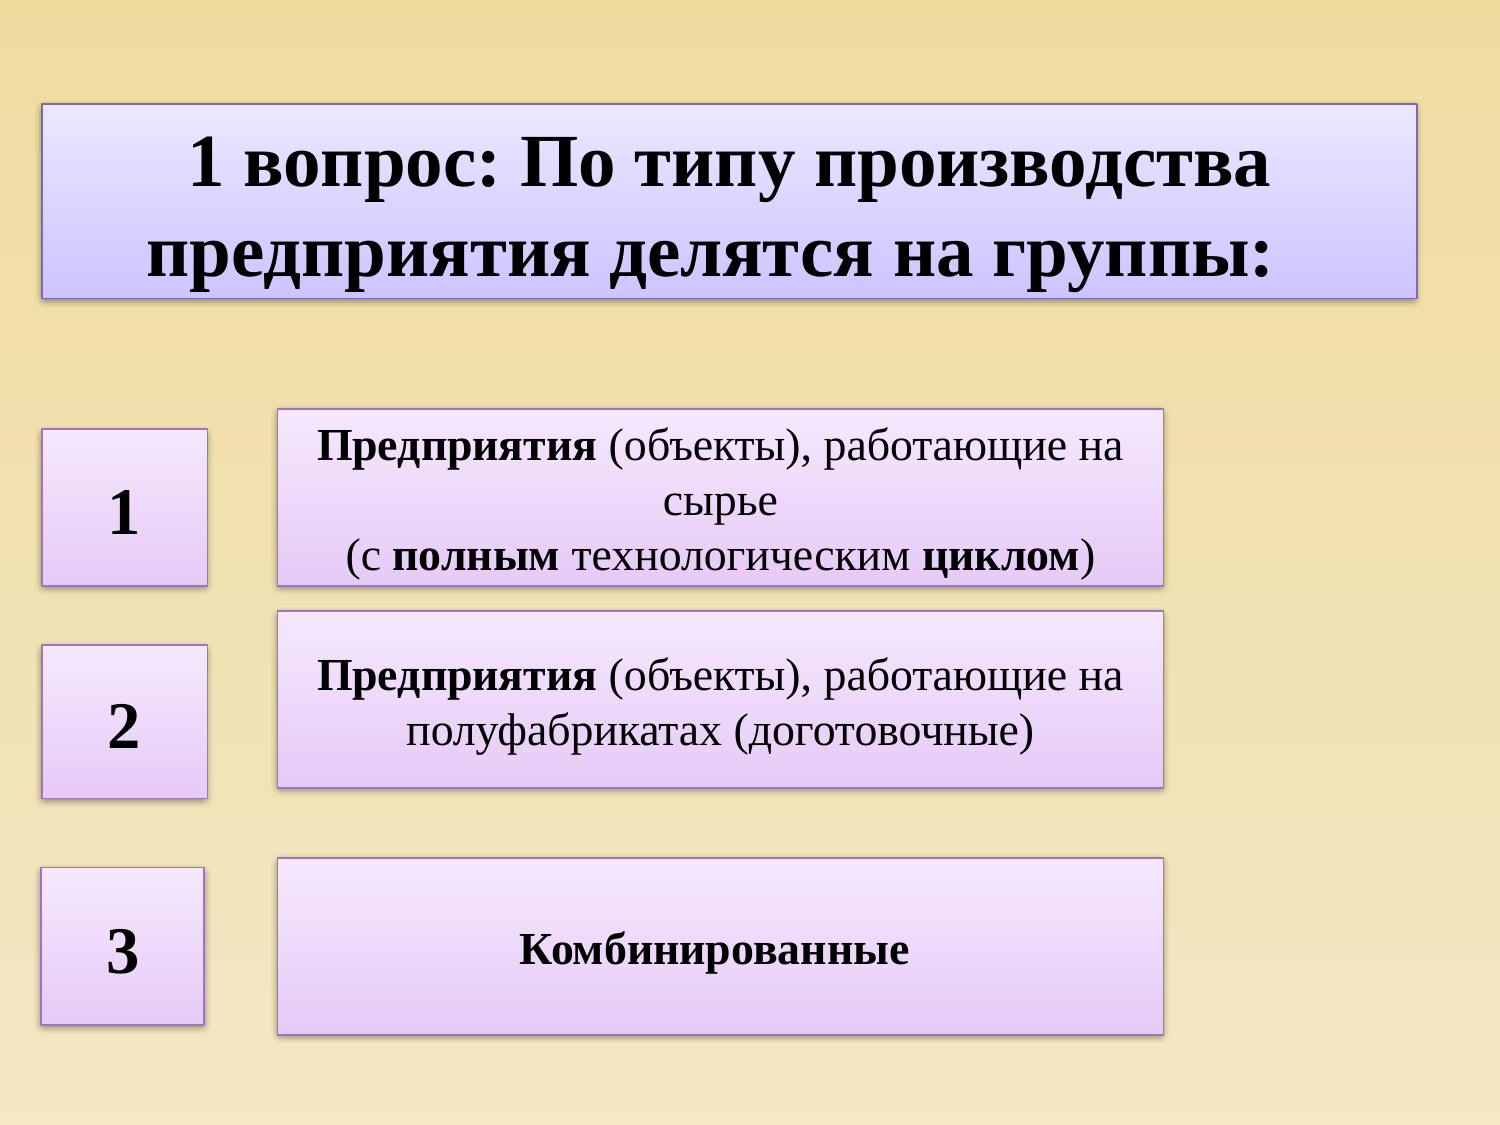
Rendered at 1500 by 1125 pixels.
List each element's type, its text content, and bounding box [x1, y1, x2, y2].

text_box Предприятия (объекты), работающие на сырье (с полным технологическим циклом) [277, 408, 1164, 587]
text_box Комбинированные [277, 857, 1164, 1036]
text_box 1 вопрос: По типу производства предприятия делятся на группы: [41, 103, 1418, 299]
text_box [40, 428, 208, 1026]
text_box Предприятия (объекты), работающие на полуфабрикатах (доготовочные) [277, 610, 1164, 789]
